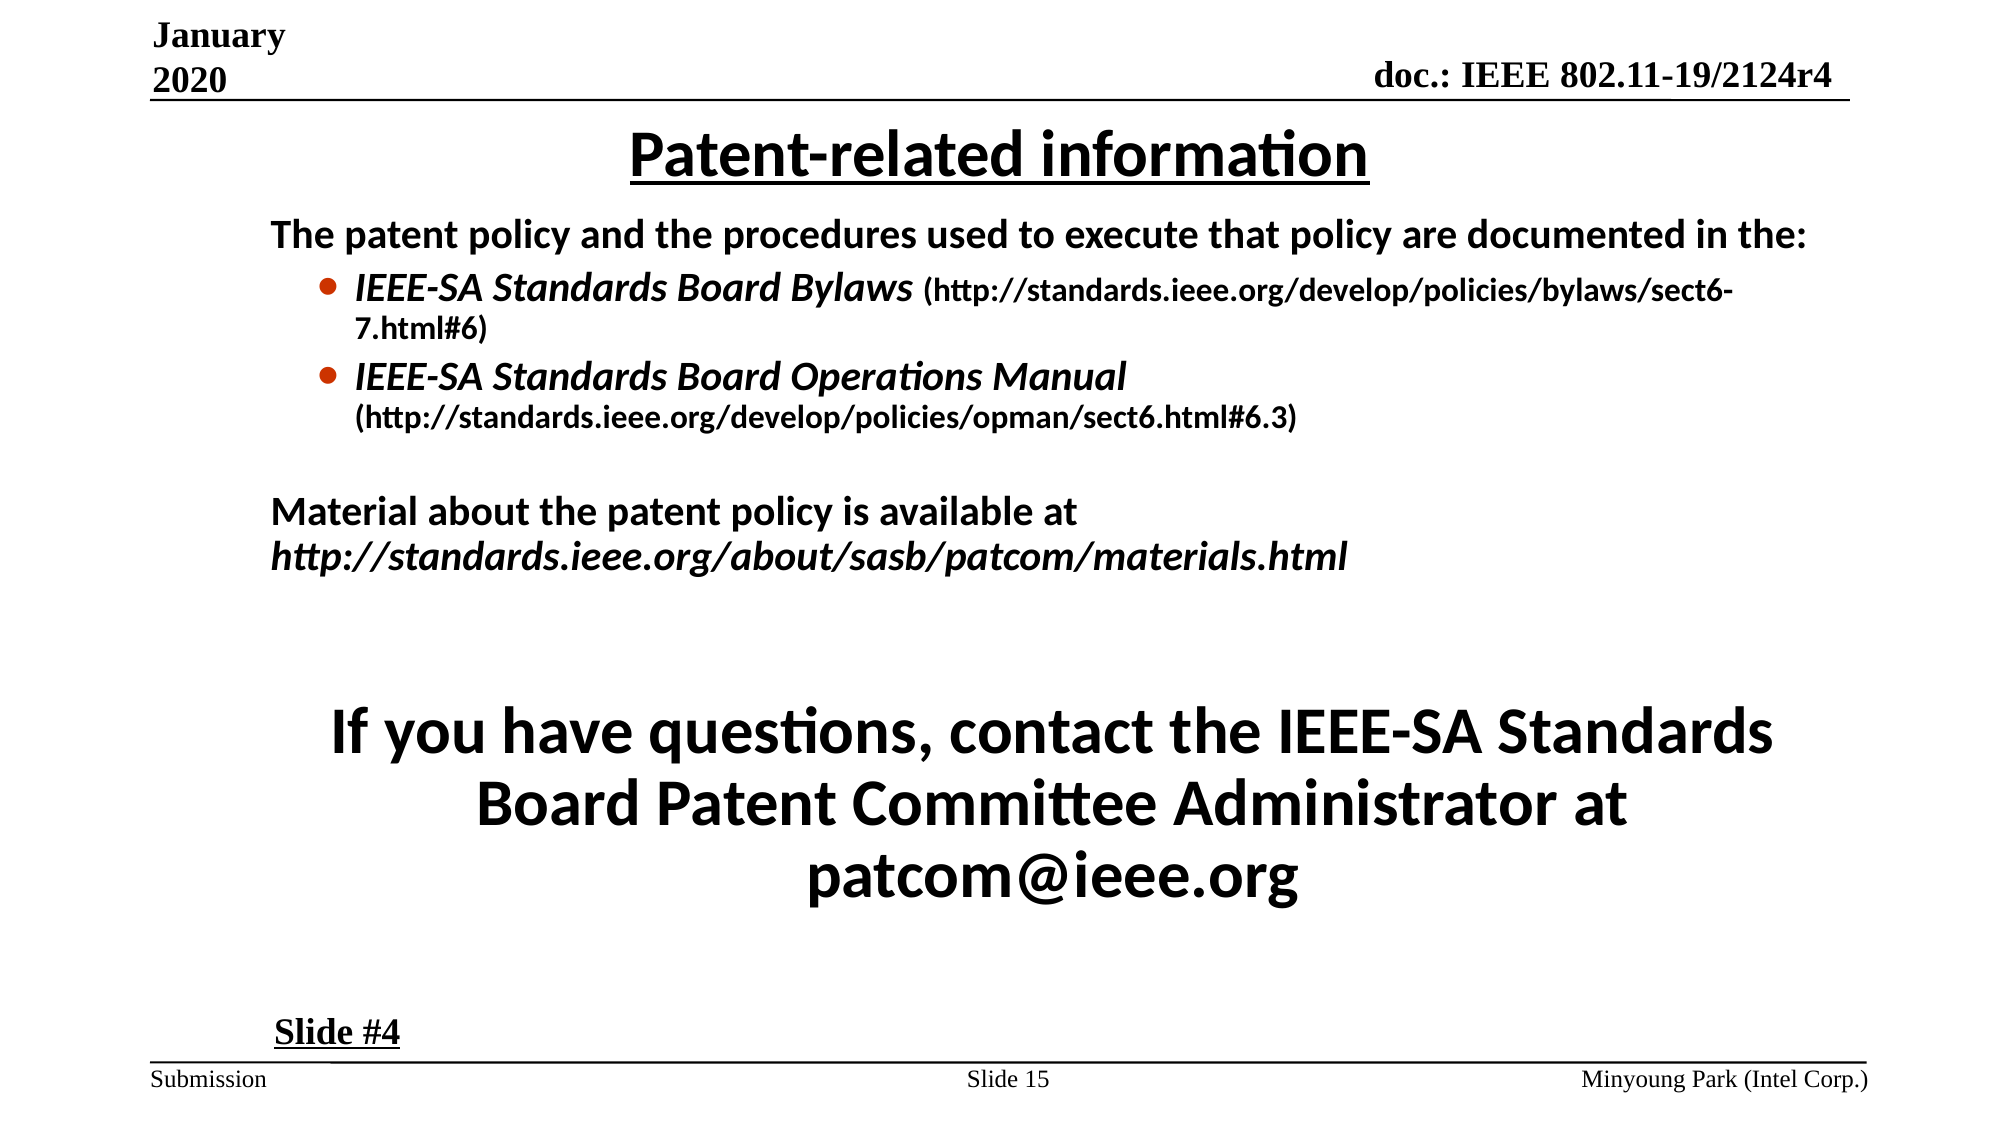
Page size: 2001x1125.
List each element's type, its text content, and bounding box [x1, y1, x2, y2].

text_box Slide #4 [259, 999, 416, 1060]
text_box [337, 37, 1688, 163]
slide_number Slide 15 [966, 1061, 1051, 1093]
footer Minyoung Park (Intel Corp.) [1266, 1061, 1869, 1093]
text_box The patent policy and the procedures used to execute that policy are documented in the: IEEE-SA Standards Board Bylaws (http://standards.ieee.org/develop/policies/bylaws/sect6-7.html#6) IEEE-SA Standards Board Operations Manual (http://standards.ieee.org/develop/policies/opman/sect6.html#6.3) Material about the patent policy is available at http://standards.ieee.org/about/sasb/patcom/materials.html If you have questions, contact the IEEE-SA Standards Board Patent Committee Administrator at patcom@ieee.org [152, 187, 1850, 1025]
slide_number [152, 54, 347, 101]
title Patent-related information [362, 163, 1638, 187]
